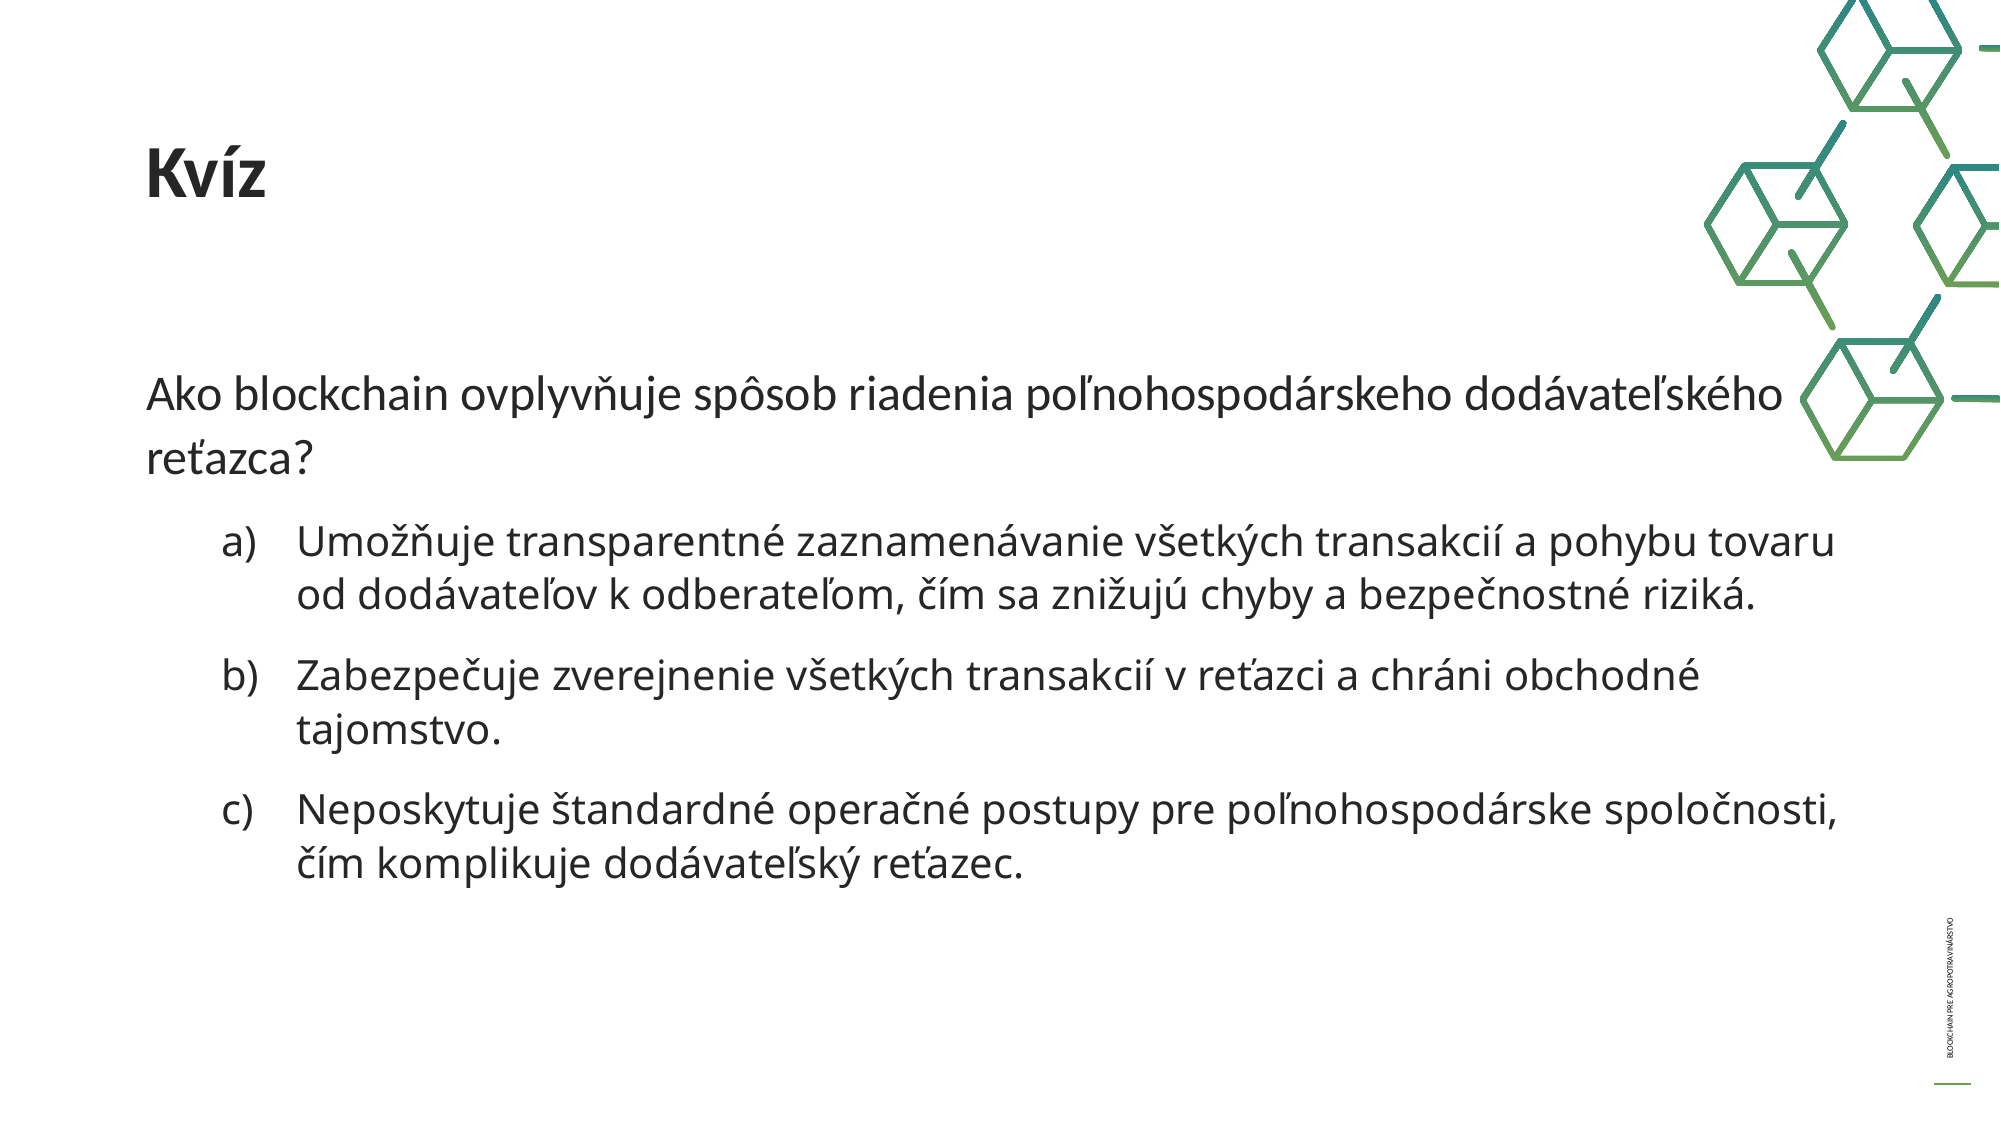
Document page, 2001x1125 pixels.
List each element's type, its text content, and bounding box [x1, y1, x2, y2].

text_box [1703, 0, 2000, 462]
list Kvíz [130, 124, 1698, 337]
list Ako blockchain ovplyvňuje spôsob riadenia poľnohospodárskeho dodávateľského reťazca? Umožňuje transparentné zaznamenávanie všetkých transakcií a pohybu tovaru od dodávateľov k odberateľom, čím sa znižujú chyby a bezpečnostné riziká. Zabezpečuje zverejnenie všetkých transakcií v reťazci a chráni obchodné tajomstvo. Neposkytuje štandardné operačné postupy pre poľnohospodárske spoločnosti, čím komplikuje dodávateľský reťazec. [130, 348, 1869, 1035]
